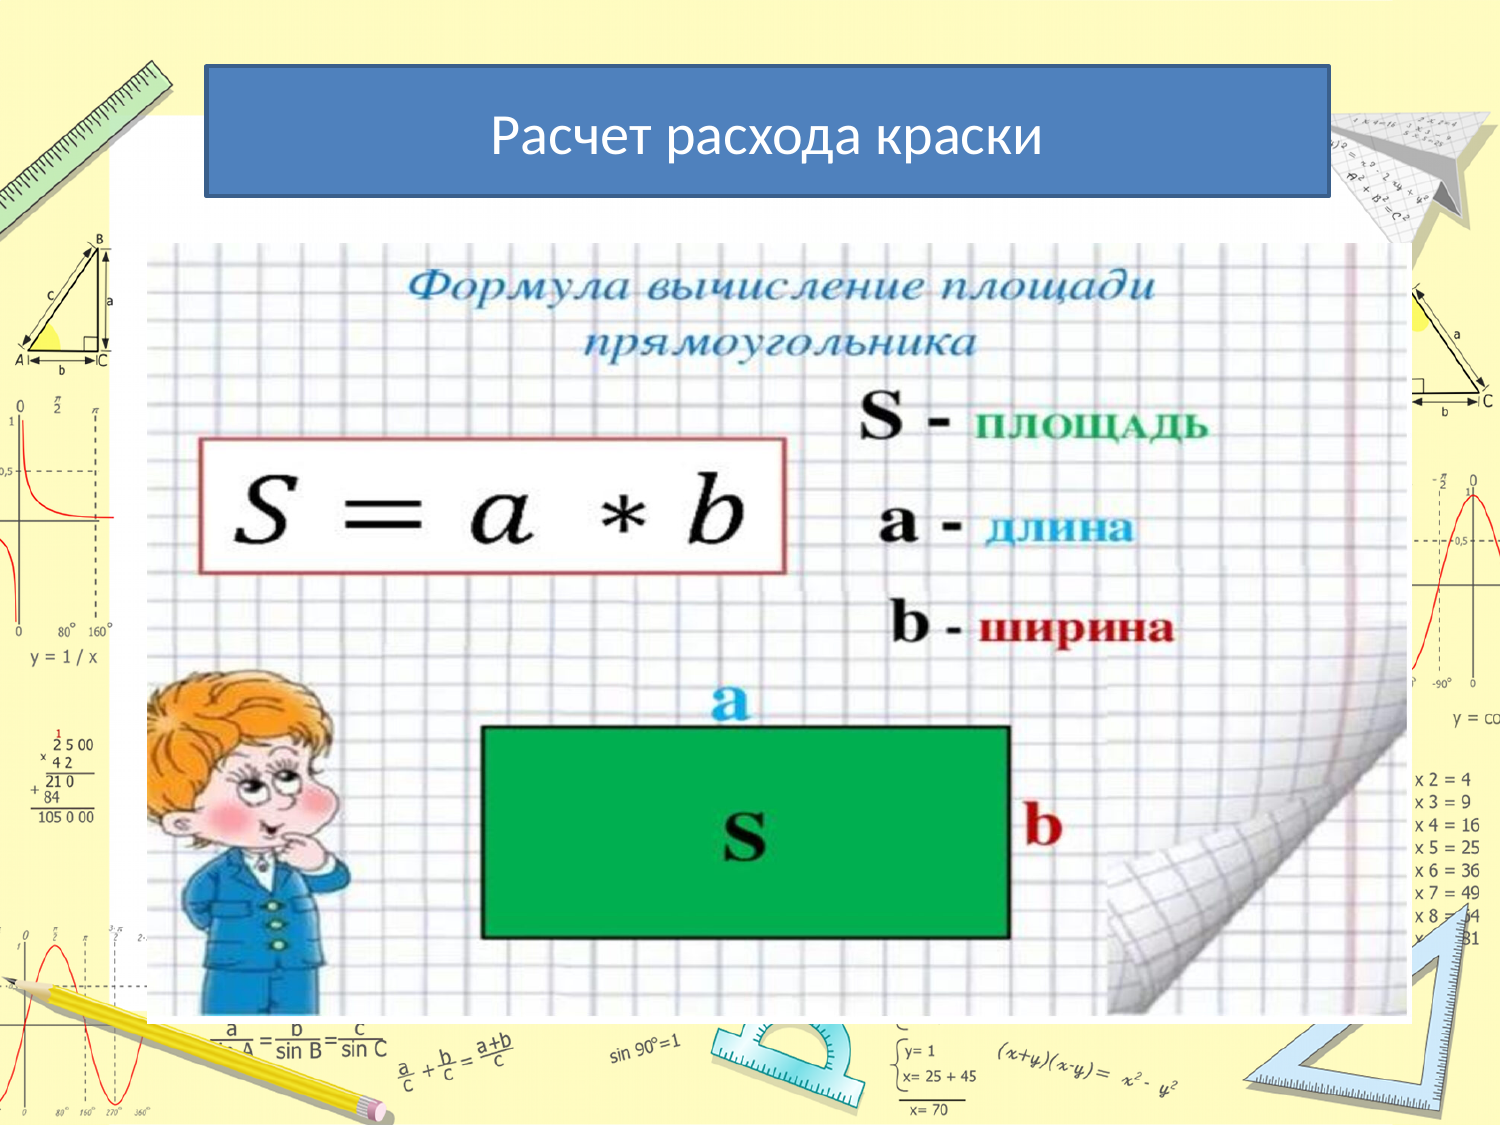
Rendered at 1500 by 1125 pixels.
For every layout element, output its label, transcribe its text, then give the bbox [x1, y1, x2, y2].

picture [0, 0, 1500, 1125]
text_box Расчет расхода краски [204, 64, 1331, 198]
